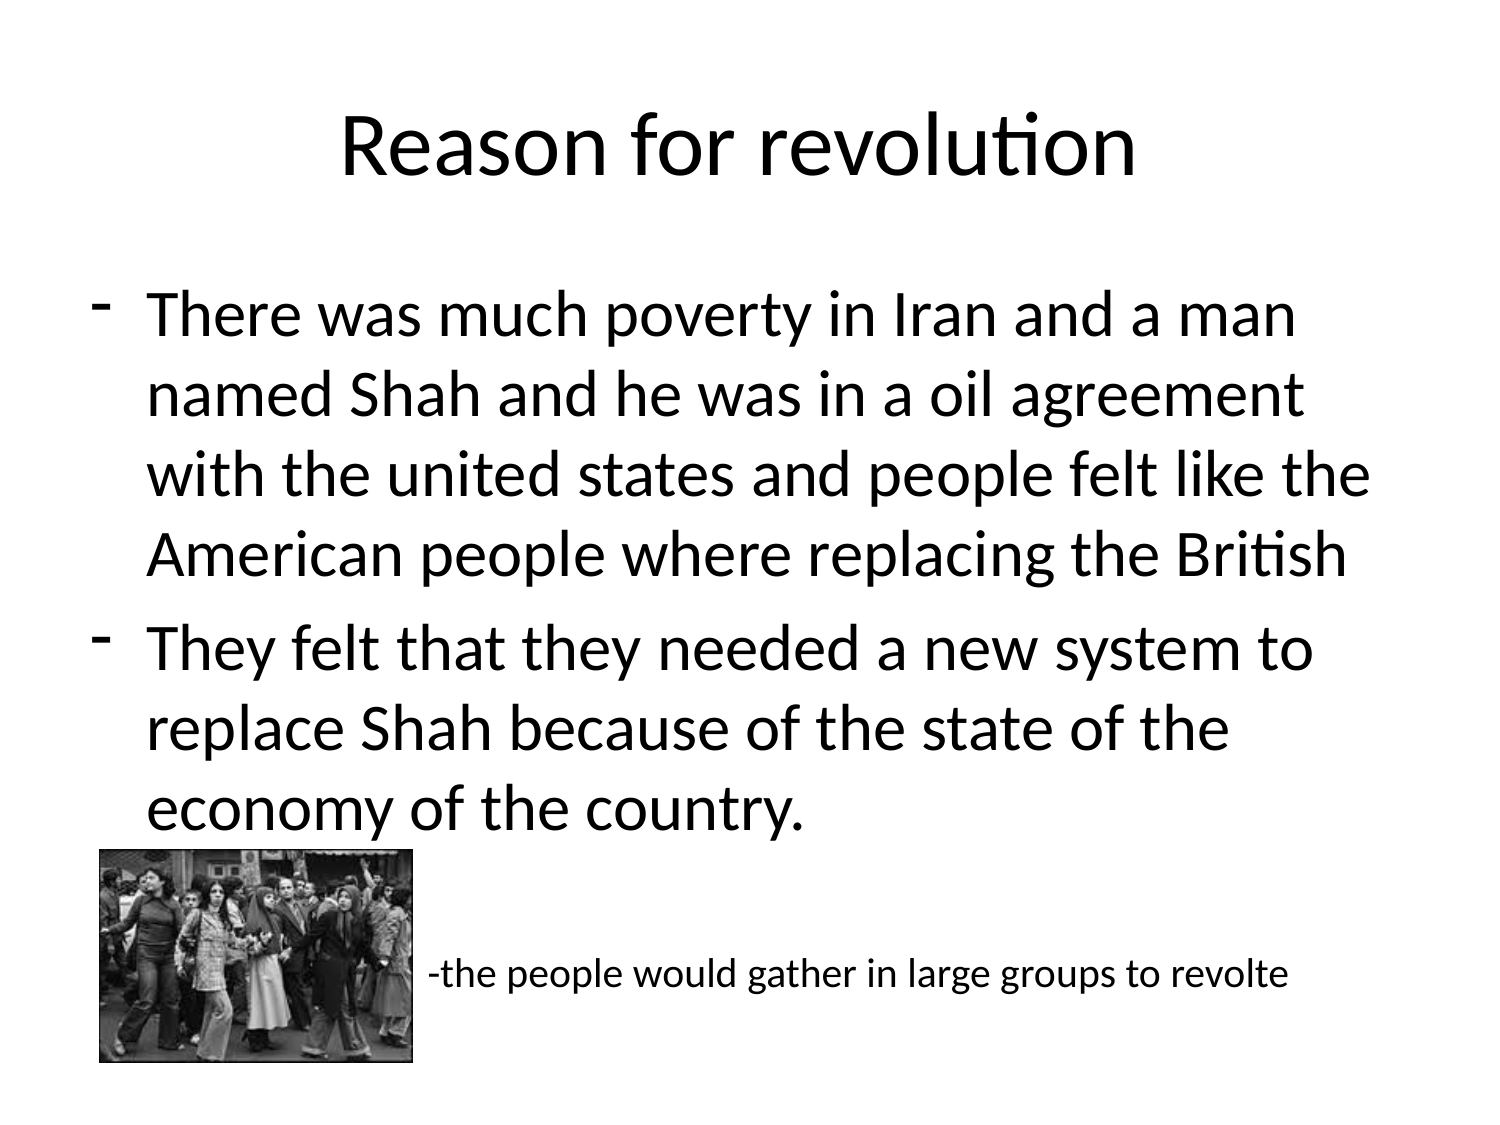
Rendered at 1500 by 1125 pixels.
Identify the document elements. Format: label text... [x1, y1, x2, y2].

list There was much poverty in Iran and a man named Shah and he was in a oil agreement with the united states and people felt like the American people where replacing the British They felt that they needed a new system to replace Shah because of the state of the economy of the country. -the people would gather in large groups to revolte [75, 262, 1425, 1005]
picture [99, 849, 413, 1063]
title Reason for revolution [75, 45, 1425, 233]
